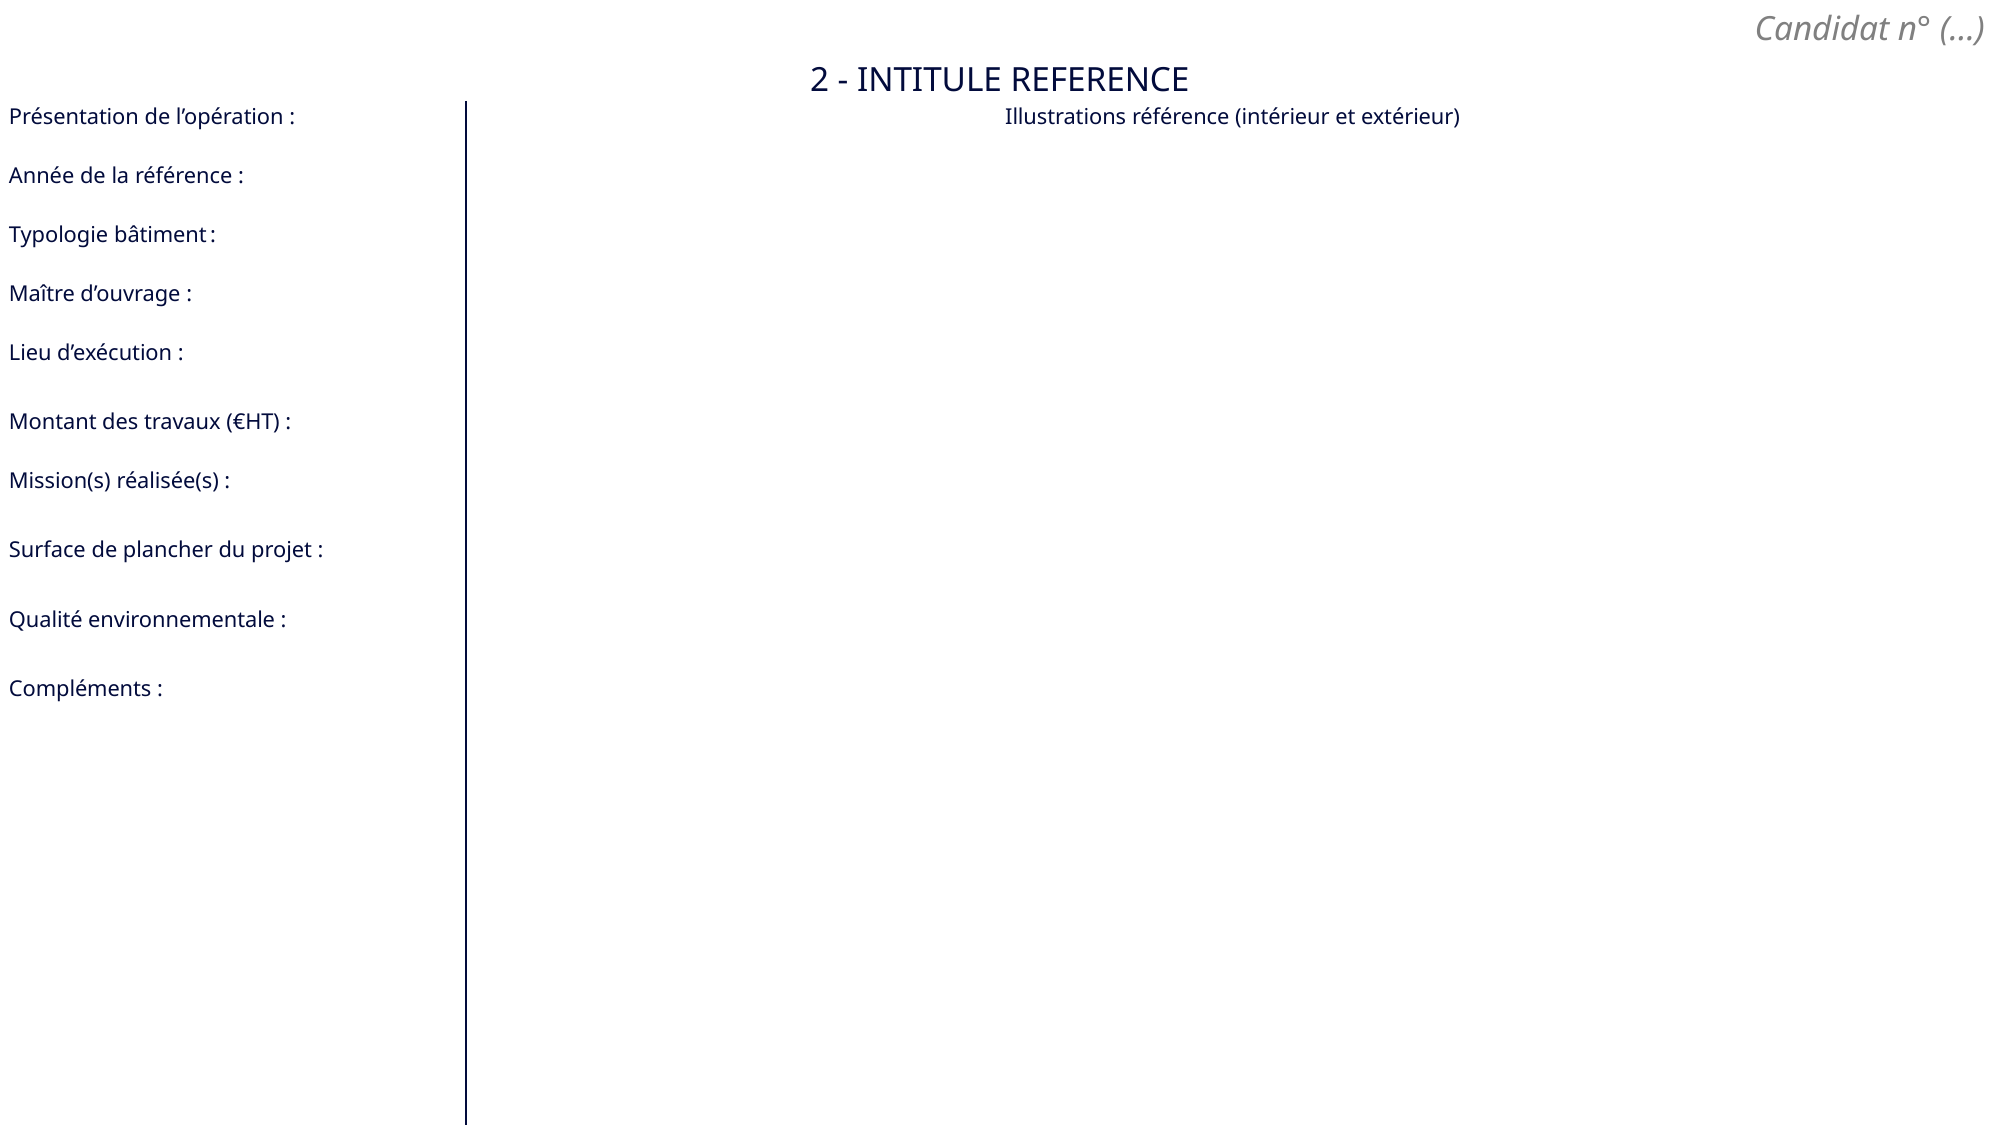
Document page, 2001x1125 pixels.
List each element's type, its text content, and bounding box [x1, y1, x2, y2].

table_header 2 - INTITULE REFERENCE [0, 56, 2000, 101]
text_box Candidat n° (…) [1642, 0, 2000, 55]
table_cell Présentation de l’opération : Année de la référence : Typologie bâtiment : Maître d’ouvrage : Lieu d’exécution : Montant des travaux (€HT) : Mission(s) réalisée(s) : Surface de plancher du projet : Qualité environnementale : Compléments : [0, 101, 465, 1125]
table_cell Illustrations référence (intérieur et extérieur) [467, 101, 2000, 1125]
